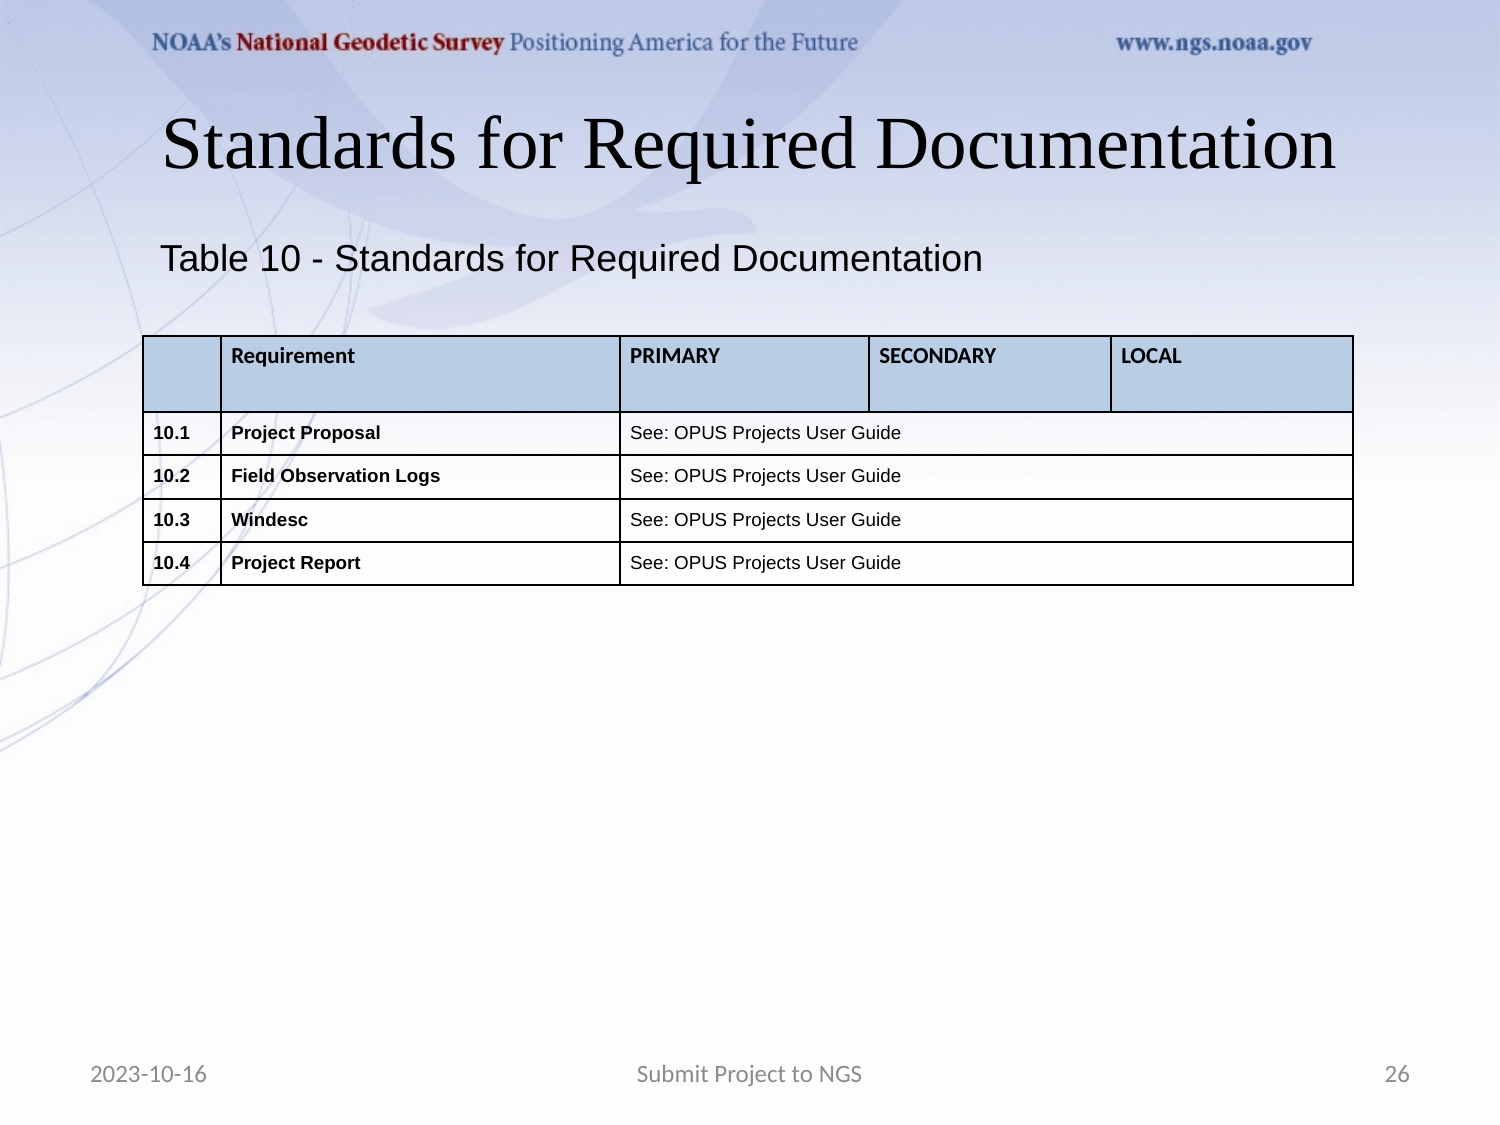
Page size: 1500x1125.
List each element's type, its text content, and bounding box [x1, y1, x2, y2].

table_header SECONDARY [870, 337, 1110, 411]
slide_number 26 [1074, 1042, 1425, 1103]
text_box Standards for Required Documentation [74, 45, 1425, 233]
text_box Table 10 - Standards for Required Documentation [144, 226, 1104, 287]
picture [0, 0, 1500, 1125]
table_cell See: OPUS Projects User Guide [621, 500, 1352, 541]
table_cell 10.3 [144, 500, 220, 541]
table_cell 10.4 [144, 543, 220, 584]
table_cell Project Proposal [222, 413, 619, 454]
table_header [144, 337, 220, 411]
table_cell See: OPUS Projects User Guide [621, 413, 1352, 454]
table_header LOCAL [1112, 337, 1352, 411]
table_cell Windesc [222, 500, 619, 541]
footer Submit Project to NGS [512, 1042, 988, 1103]
table_cell 10.1 [144, 413, 220, 454]
table_header Requirement [222, 337, 619, 411]
table_cell 10.2 [144, 456, 220, 498]
table_cell Field Observation Logs [222, 456, 619, 498]
table_cell See: OPUS Projects User Guide [621, 456, 1352, 498]
table_cell See: OPUS Projects User Guide [621, 543, 1352, 584]
table_cell Project Report [222, 543, 619, 584]
table_header PRIMARY [621, 337, 868, 411]
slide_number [75, 1042, 425, 1103]
